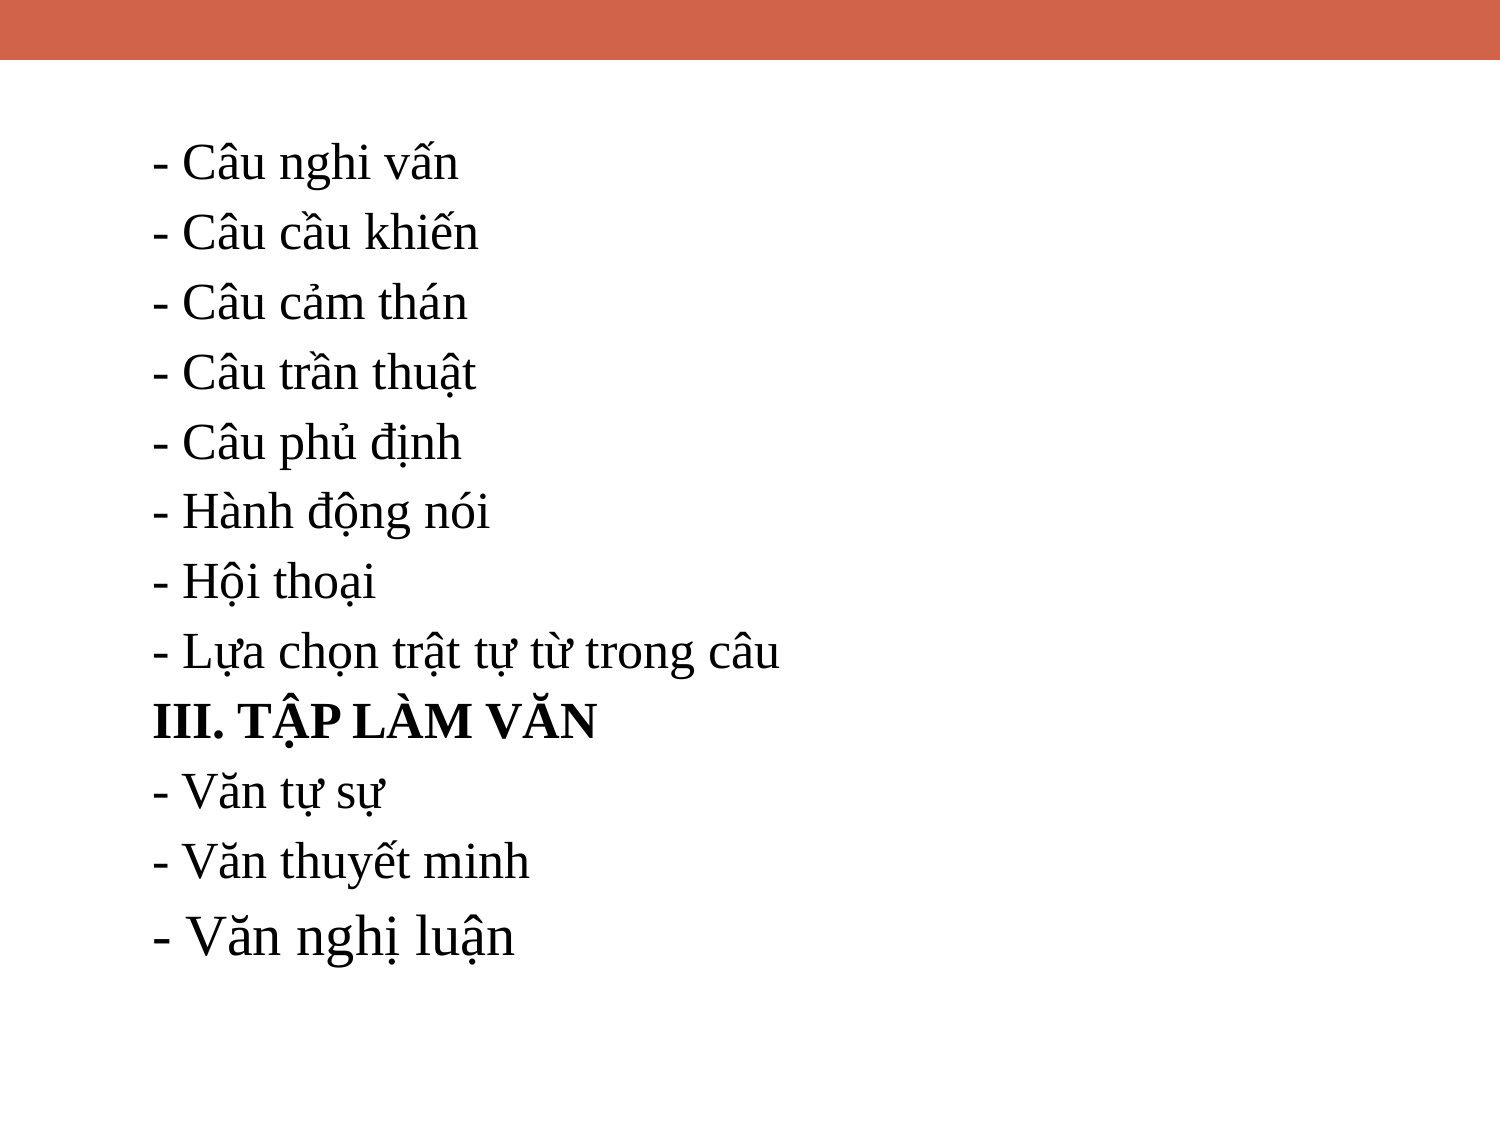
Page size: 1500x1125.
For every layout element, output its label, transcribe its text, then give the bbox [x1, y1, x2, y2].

text_box - Câu nghi vấn - Câu cầu khiến - Câu cảm thán - Câu trần thuật - Câu phủ định - Hành động nói - Hội thoại - Lựa chọn trật tự từ trong câu III. TẬP LÀM VĂN - Văn tự sự - Văn thuyết minh - Văn nghị luận [137, 112, 1388, 1045]
